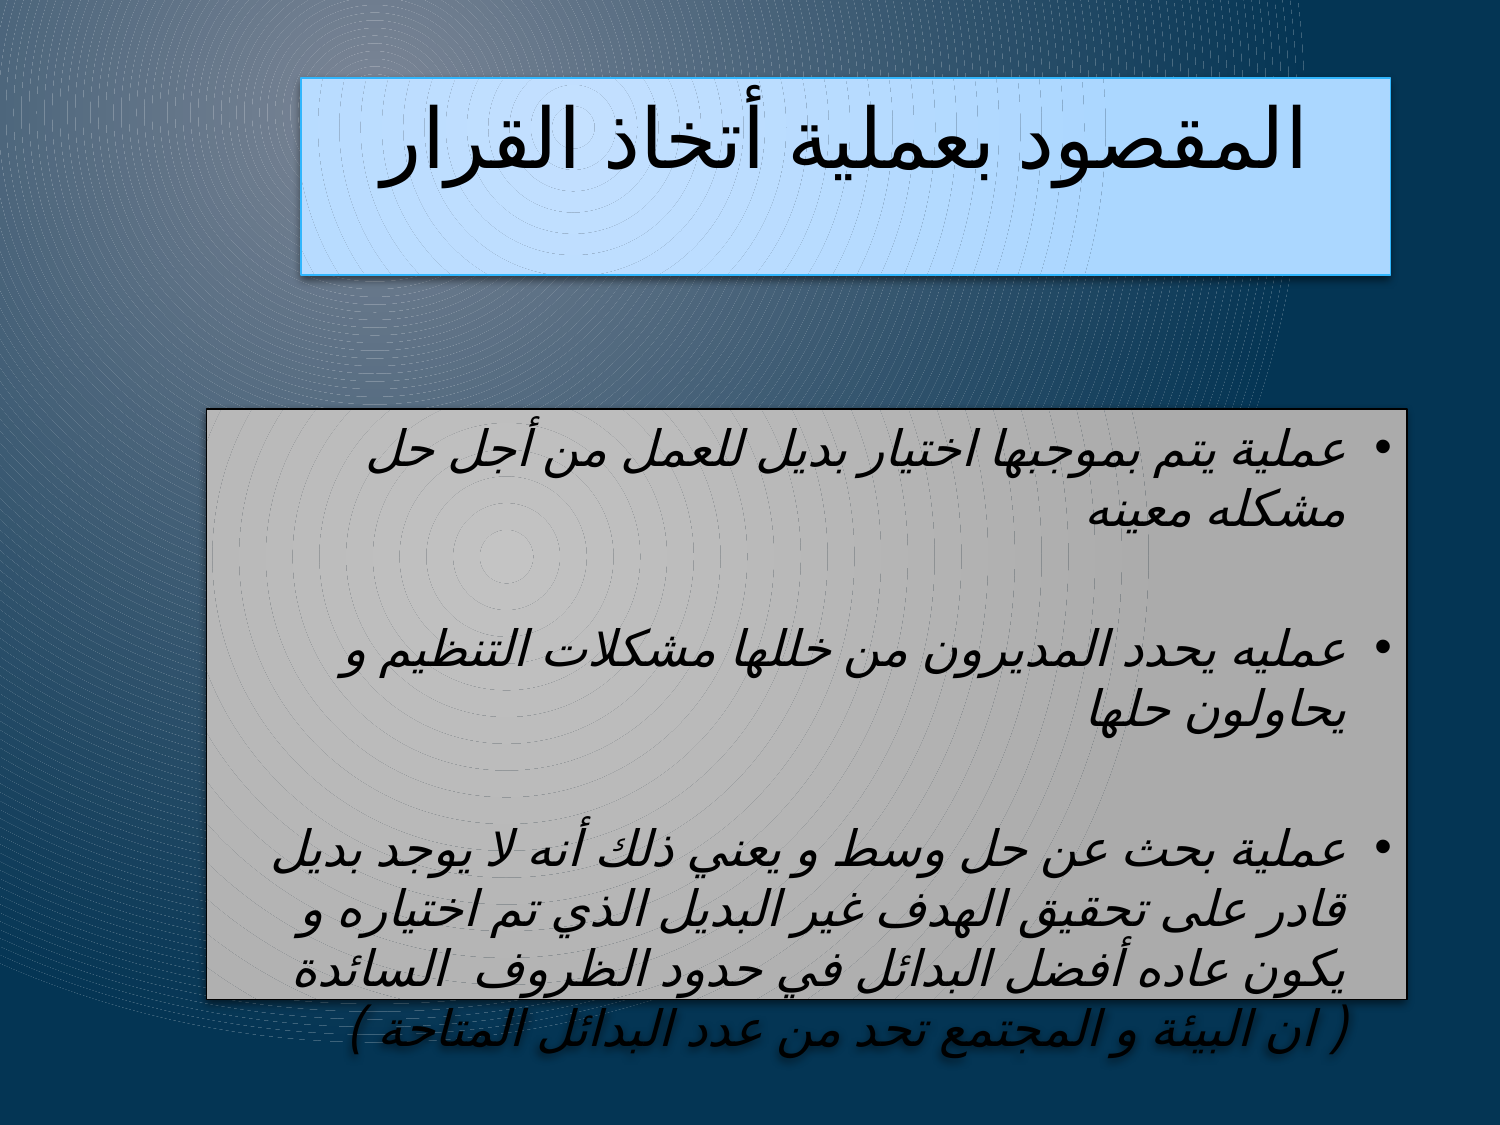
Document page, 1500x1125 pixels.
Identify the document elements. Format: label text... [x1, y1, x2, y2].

list عملية يتم بموجبها اختيار بديل للعمل من أجل حل مشكله معينه عمليه يحدد المديرون من خللها مشكلات التنظيم و يحاولون حلها عملية بحث عن حل وسط و يعني ذلك أنه لا يوجد بديل قادر على تحقيق الهدف غير البديل الذي تم اختياره و يكون عاده أفضل البدائل في حدود الظروف السائدة ( ان البيئة و المجتمع تحد من عدد البدائل المتاحة ) [206, 408, 1408, 1000]
title المقصود بعملية أتخاذ القرار [300, 77, 1391, 276]
